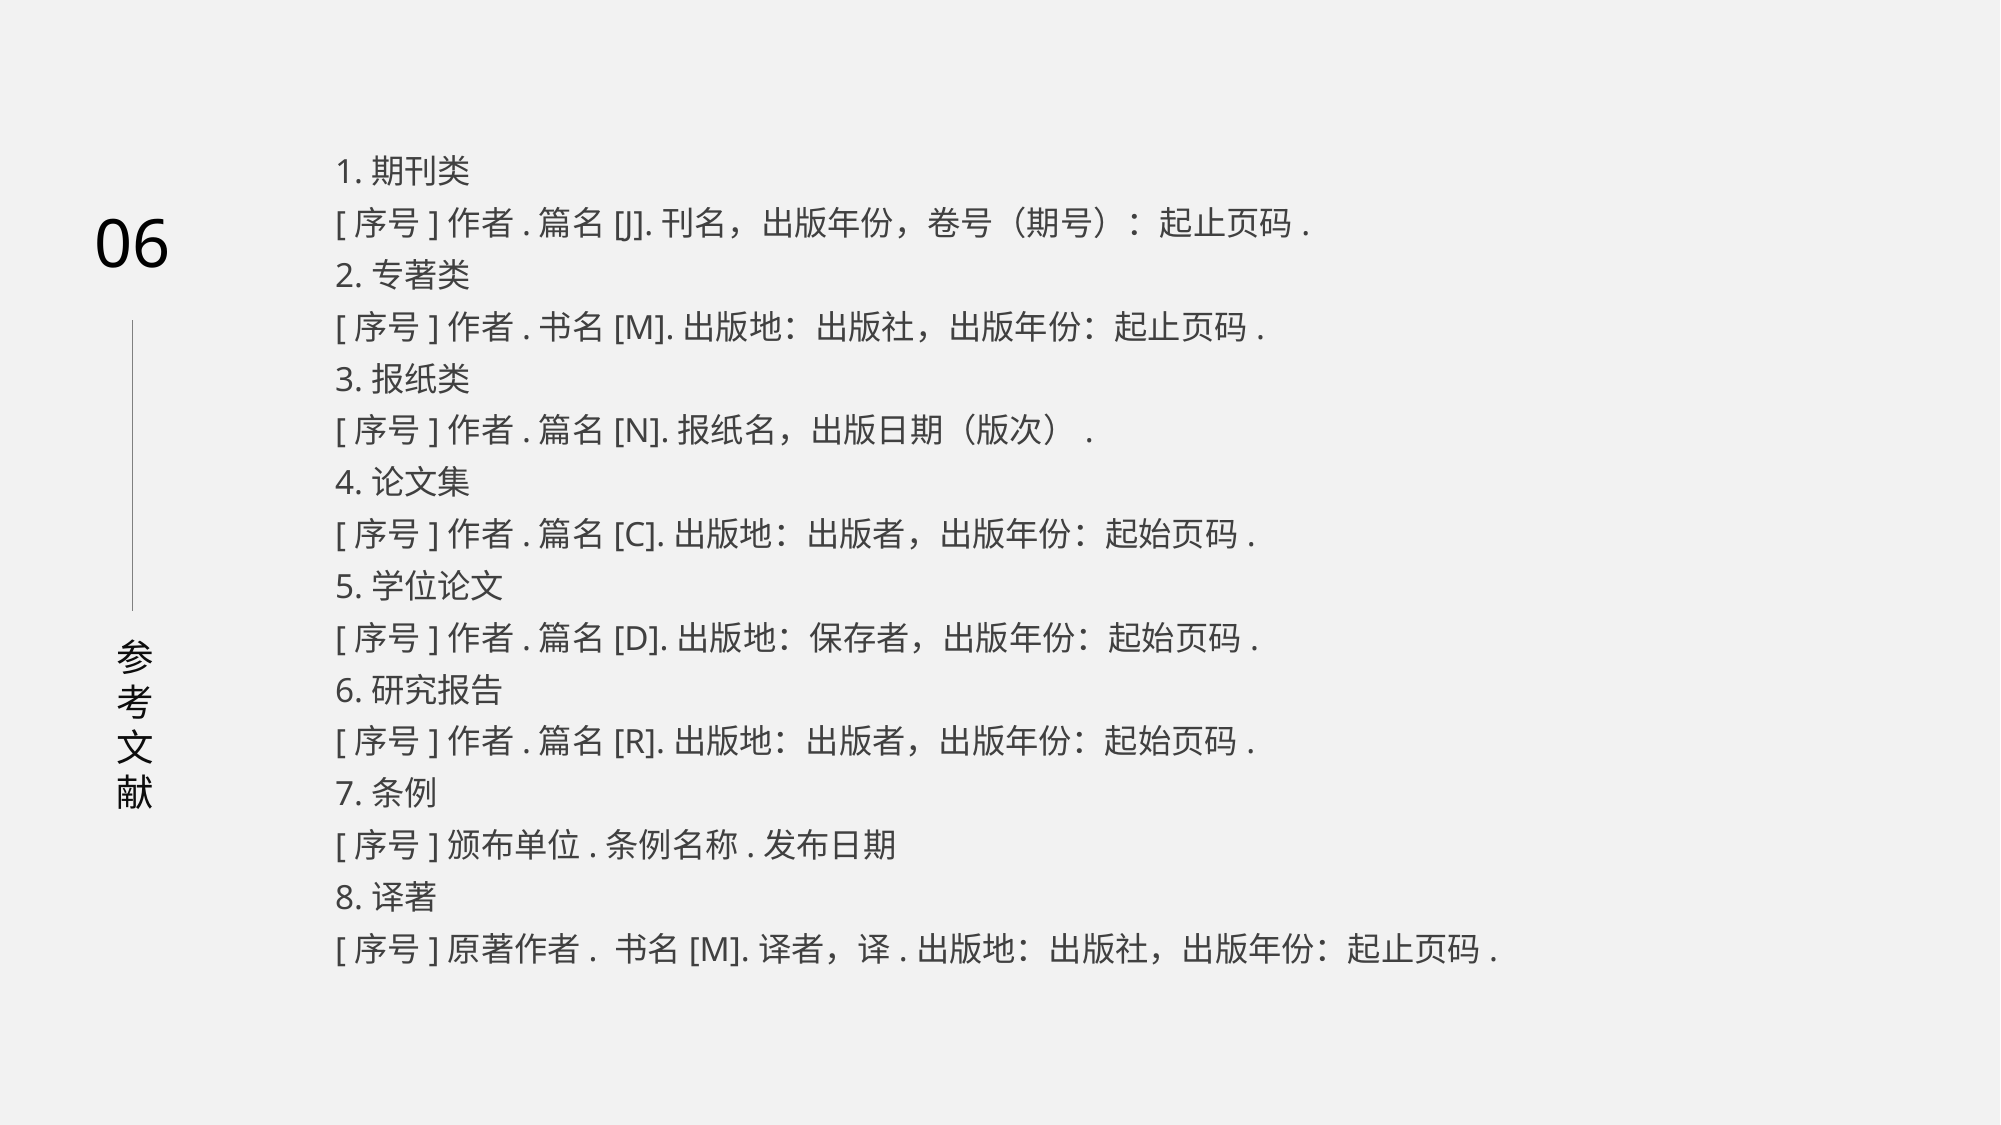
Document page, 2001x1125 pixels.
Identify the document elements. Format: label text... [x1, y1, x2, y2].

text_box 1.期刊类 [序号]作者.篇名[J].刊名，出版年份，卷号（期号）：起止页码. 2.专著类 [序号]作者.书名[M].出版地：出版社，出版年份：起止页码. 3.报纸类 [序号]作者.篇名[N].报纸名，出版日期（版次）. 4.论文集 [序号]作者.篇名[C].出版地：出版者，出版年份：起始页码. 5.学位论文 [序号]作者.篇名[D].出版地：保存者，出版年份：起始页码. 6.研究报告 [序号]作者.篇名[R].出版地：出版者，出版年份：起始页码. 7.条例 [序号]颁布单位.条例名称.发布日期 8.译著 [序号]原著作者. 书名[M].译者，译.出版地：出版社，出版年份：起止页码. [320, 130, 1945, 976]
text_box 参考文献 [101, 626, 164, 822]
text_box 06 [79, 193, 186, 289]
